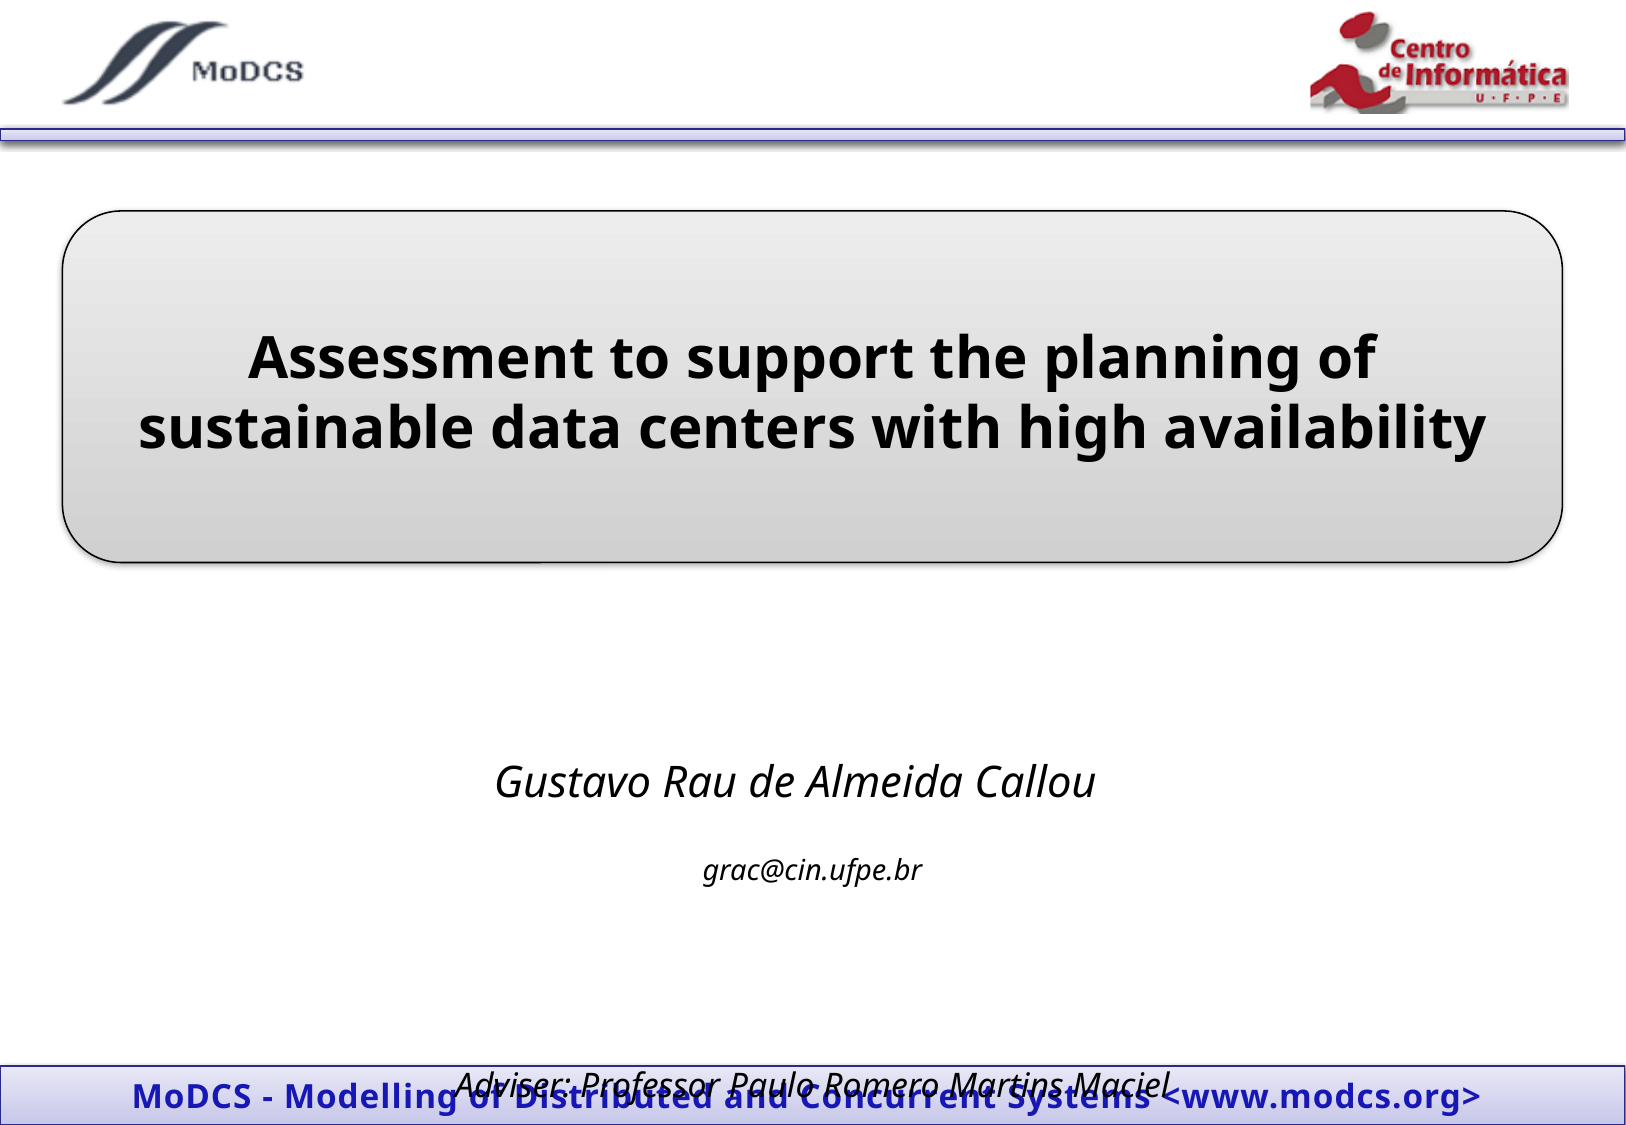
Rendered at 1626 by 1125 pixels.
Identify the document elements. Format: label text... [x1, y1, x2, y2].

picture [0, 0, 425, 128]
subtitle Gustavo Rau de Almeida Callou grac@cin.ufpe.br Adviser: Professor Paulo Romero Martins Maciel prmm@cin.ufpe.br [38, 597, 1587, 929]
picture [1308, 10, 1569, 114]
title Assessment to support the planning of sustainable data centers with high availability [85, 269, 1540, 511]
